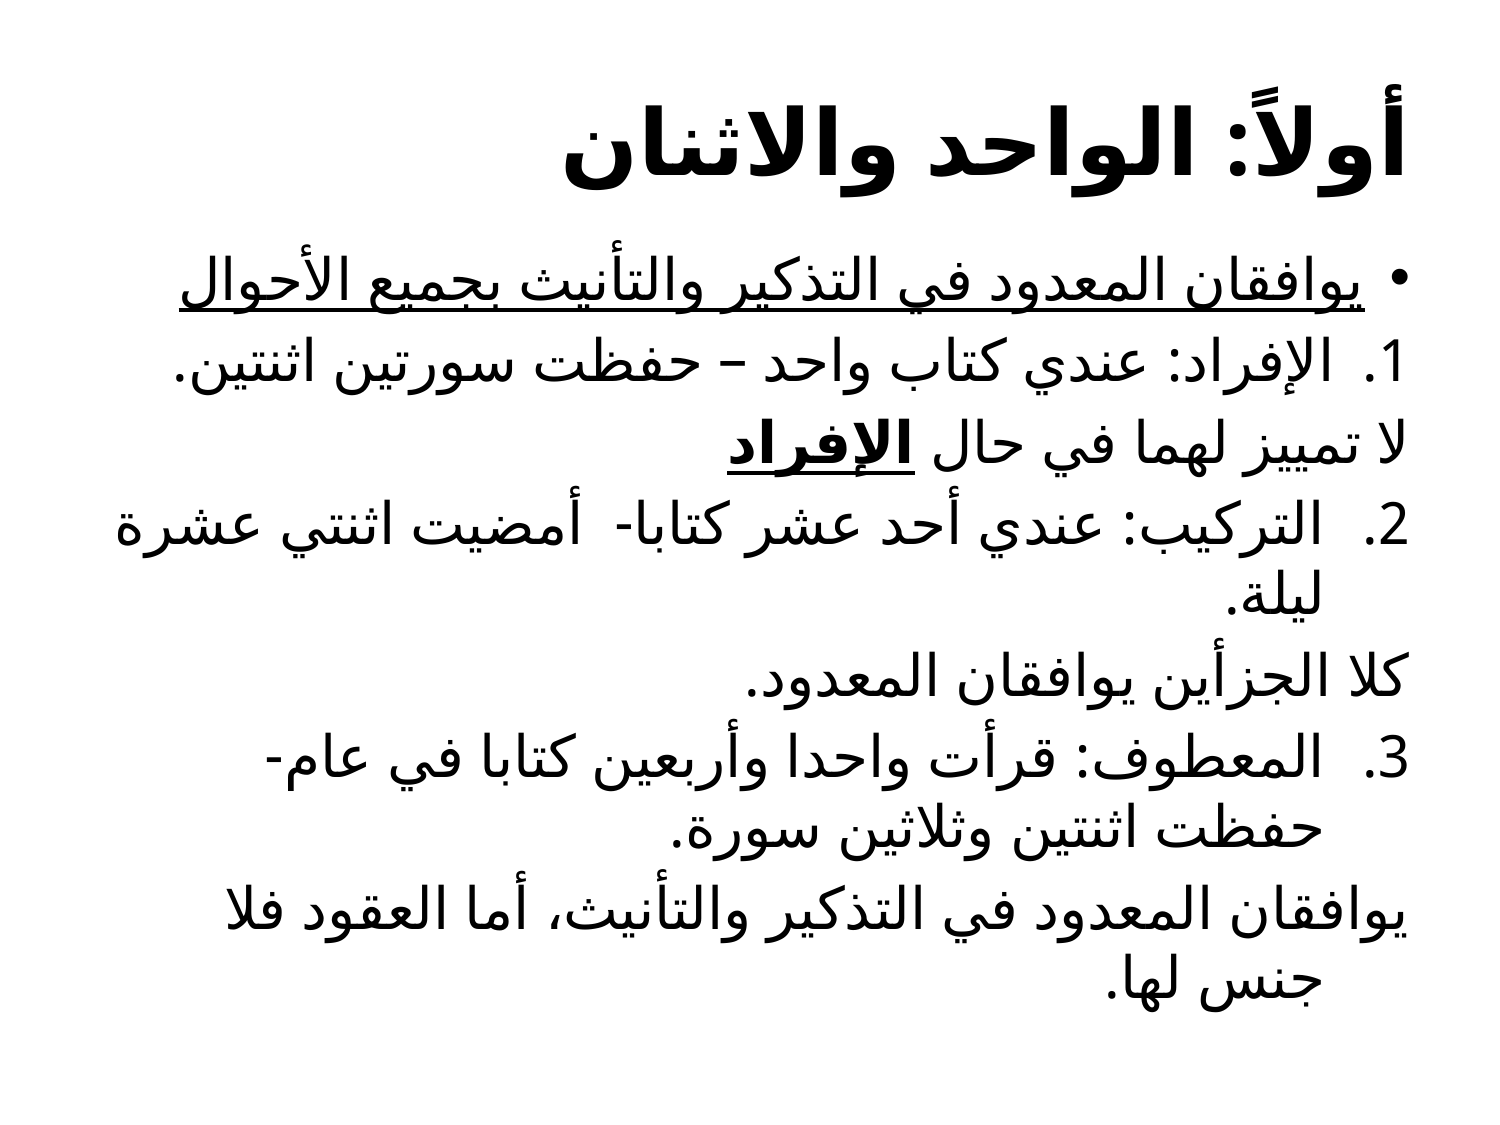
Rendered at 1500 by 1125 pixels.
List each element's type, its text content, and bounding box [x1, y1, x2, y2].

title أولاً: الواحد والاثنان [75, 45, 1425, 233]
list يوافقان المعدود في التذكير والتأنيث بجميع الأحوال الإفراد: عندي كتاب واحد – حفظت سورتين اثنتين. لا تمييز لهما في حال الإفراد التركيب: عندي أحد عشر كتابا- أمضيت اثنتي عشرة ليلة. كلا الجزأين يوافقان المعدود. المعطوف: قرأت واحدا وأربعين كتابا في عام- حفظت اثنتين وثلاثين سورة. يوافقان المعدود في التذكير والتأنيث، أما العقود فلا جنس لها. [75, 234, 1425, 1079]
